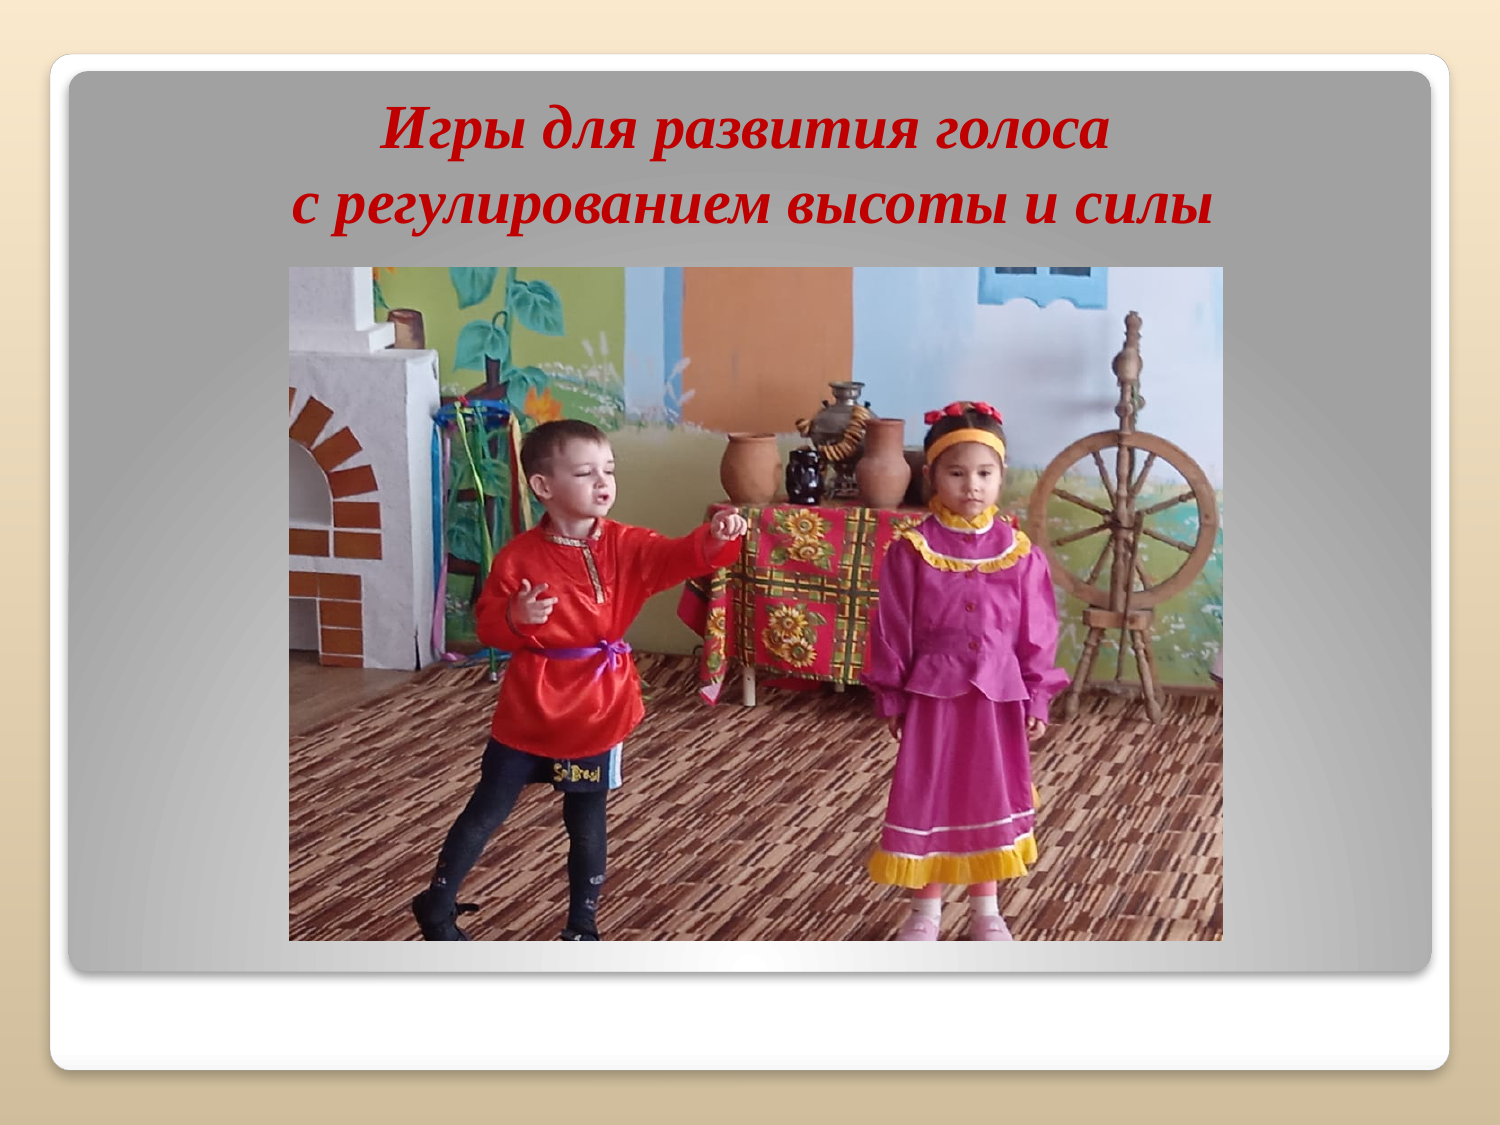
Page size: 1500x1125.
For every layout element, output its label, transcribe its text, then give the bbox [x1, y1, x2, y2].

title Игры для развития голоса с регулированием высоты и силы [82, 78, 1425, 244]
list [288, 266, 1223, 941]
